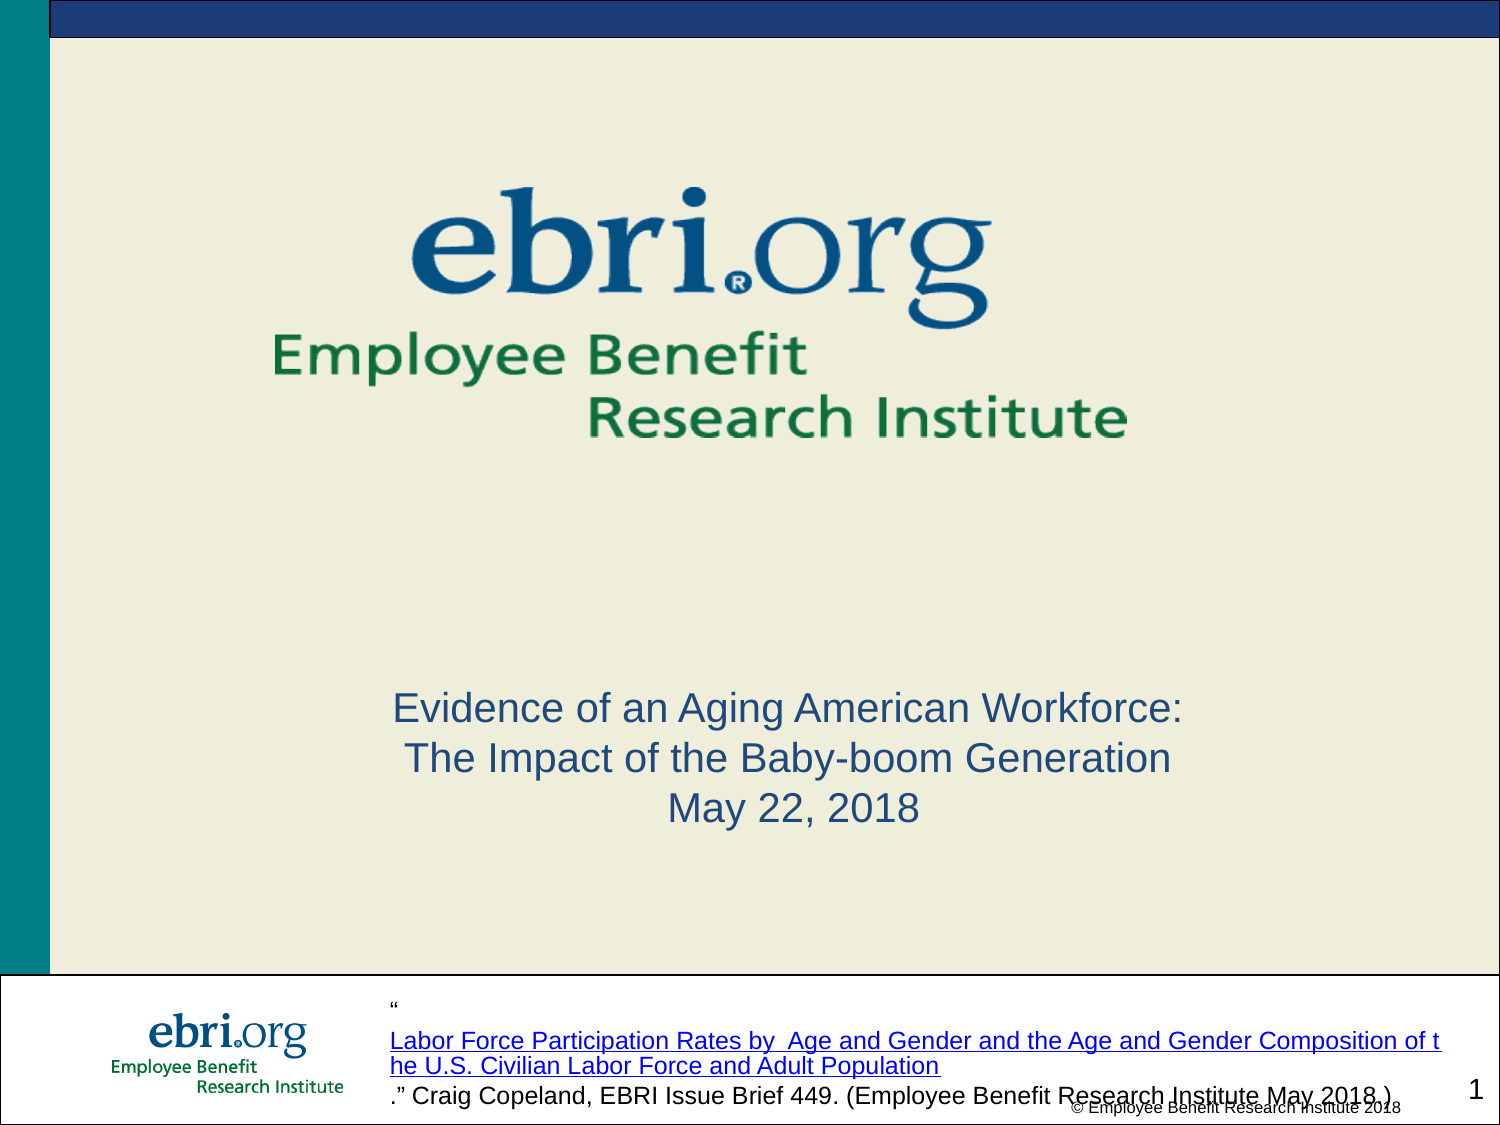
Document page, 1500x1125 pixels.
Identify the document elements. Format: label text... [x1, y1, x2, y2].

title Evidence of an Aging American Workforce: The Impact of the Baby-boom Generation May 22, 2018 [224, 699, 1363, 813]
picture [112, 1013, 343, 1093]
text_box “Labor Force Participation Rates by Age and Gender and the Age and Gender Composition of the U.S. Civilian Labor Force and Adult Population.” Craig Copeland, EBRI Issue Brief 449. (Employee Benefit Research Institute May 2018.) [374, 987, 1468, 1093]
slide_number 1 [1436, 1062, 1500, 1125]
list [274, 187, 1127, 438]
